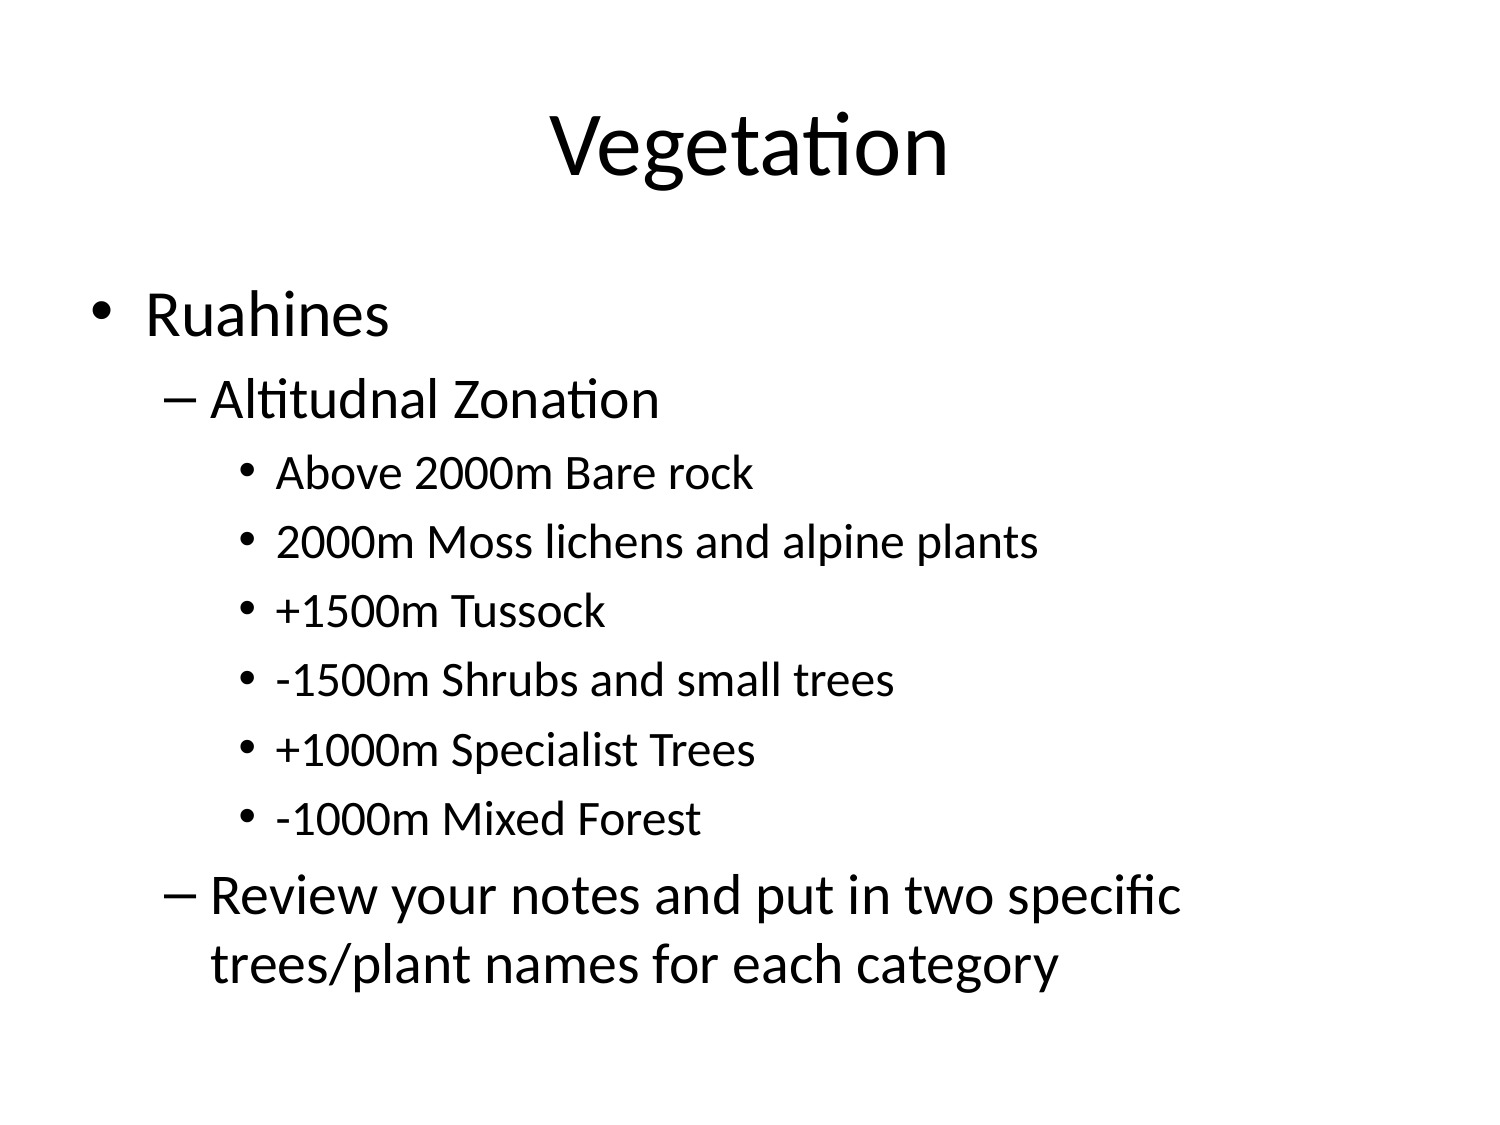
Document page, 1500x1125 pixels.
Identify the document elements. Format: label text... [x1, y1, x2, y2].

list Ruahines Altitudnal Zonation Above 2000m Bare rock 2000m Moss lichens and alpine plants +1500m Tussock -1500m Shrubs and small trees +1000m Specialist Trees -1000m Mixed Forest Review your notes and put in two specific trees/plant names for each category [75, 262, 1425, 1005]
title Vegetation [75, 45, 1425, 233]
